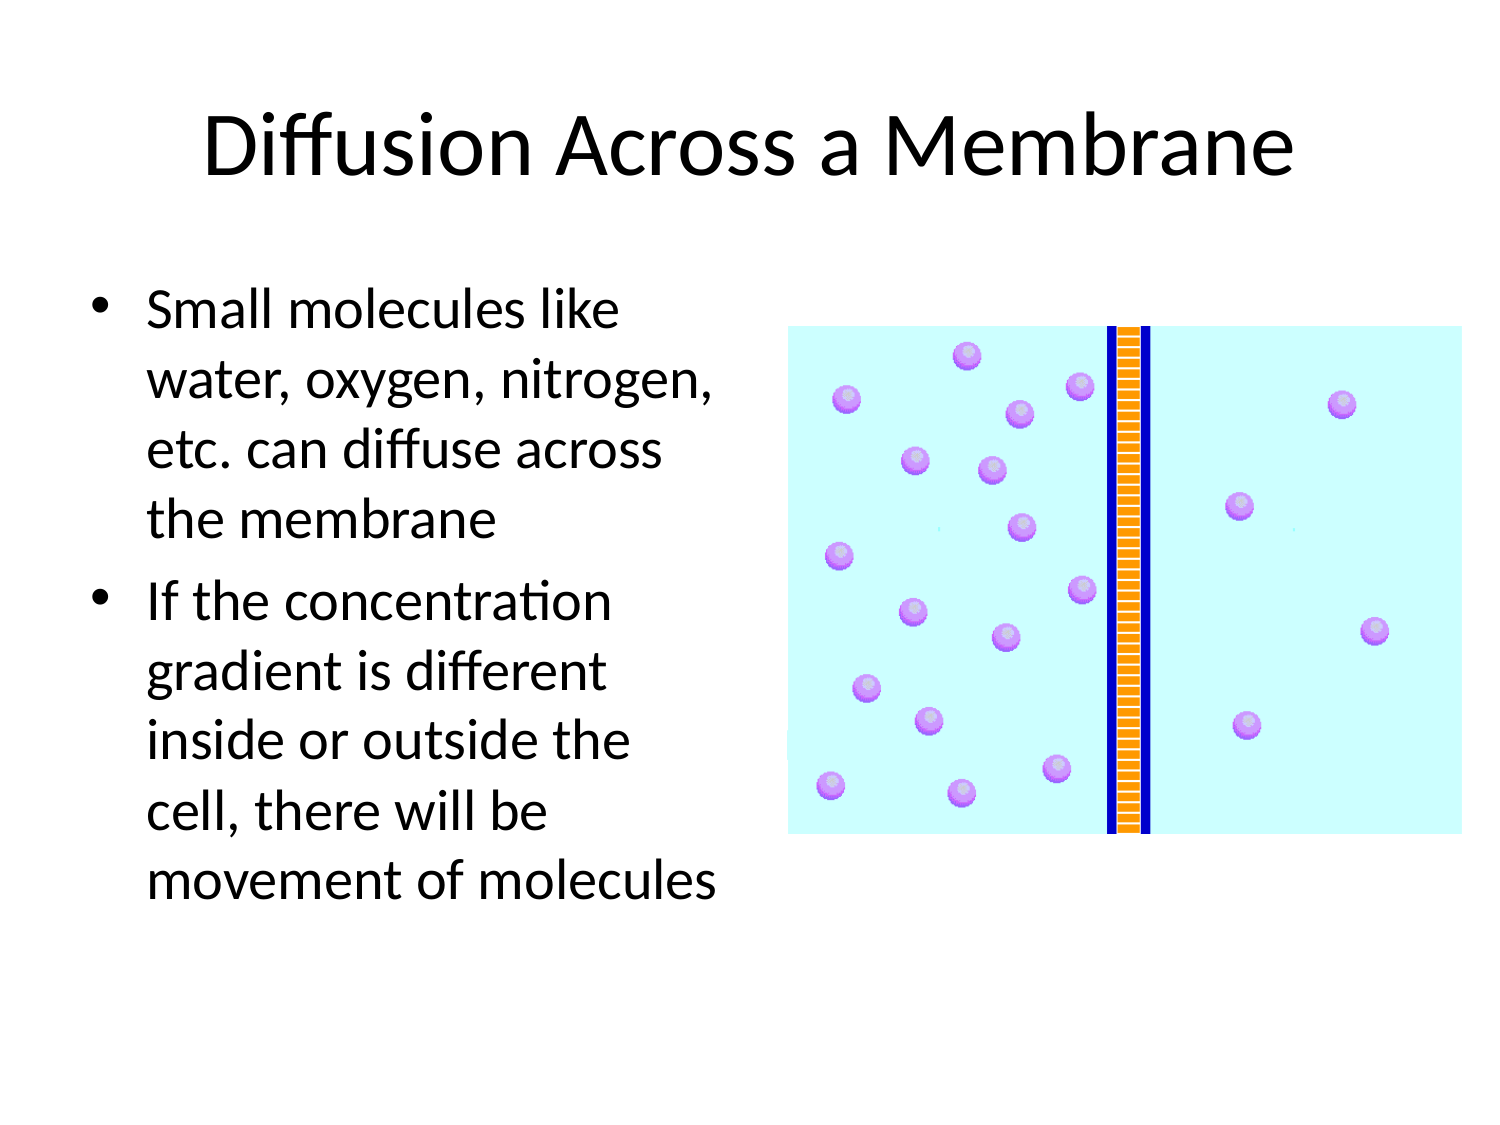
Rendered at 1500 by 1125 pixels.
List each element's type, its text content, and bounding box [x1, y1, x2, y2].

title Diffusion Across a Membrane [75, 45, 1425, 233]
picture [787, 326, 1463, 834]
list Small molecules like water, oxygen, nitrogen, etc. can diffuse across the membrane If the concentration gradient is different inside or outside the cell, there will be movement of molecules [75, 262, 738, 1005]
